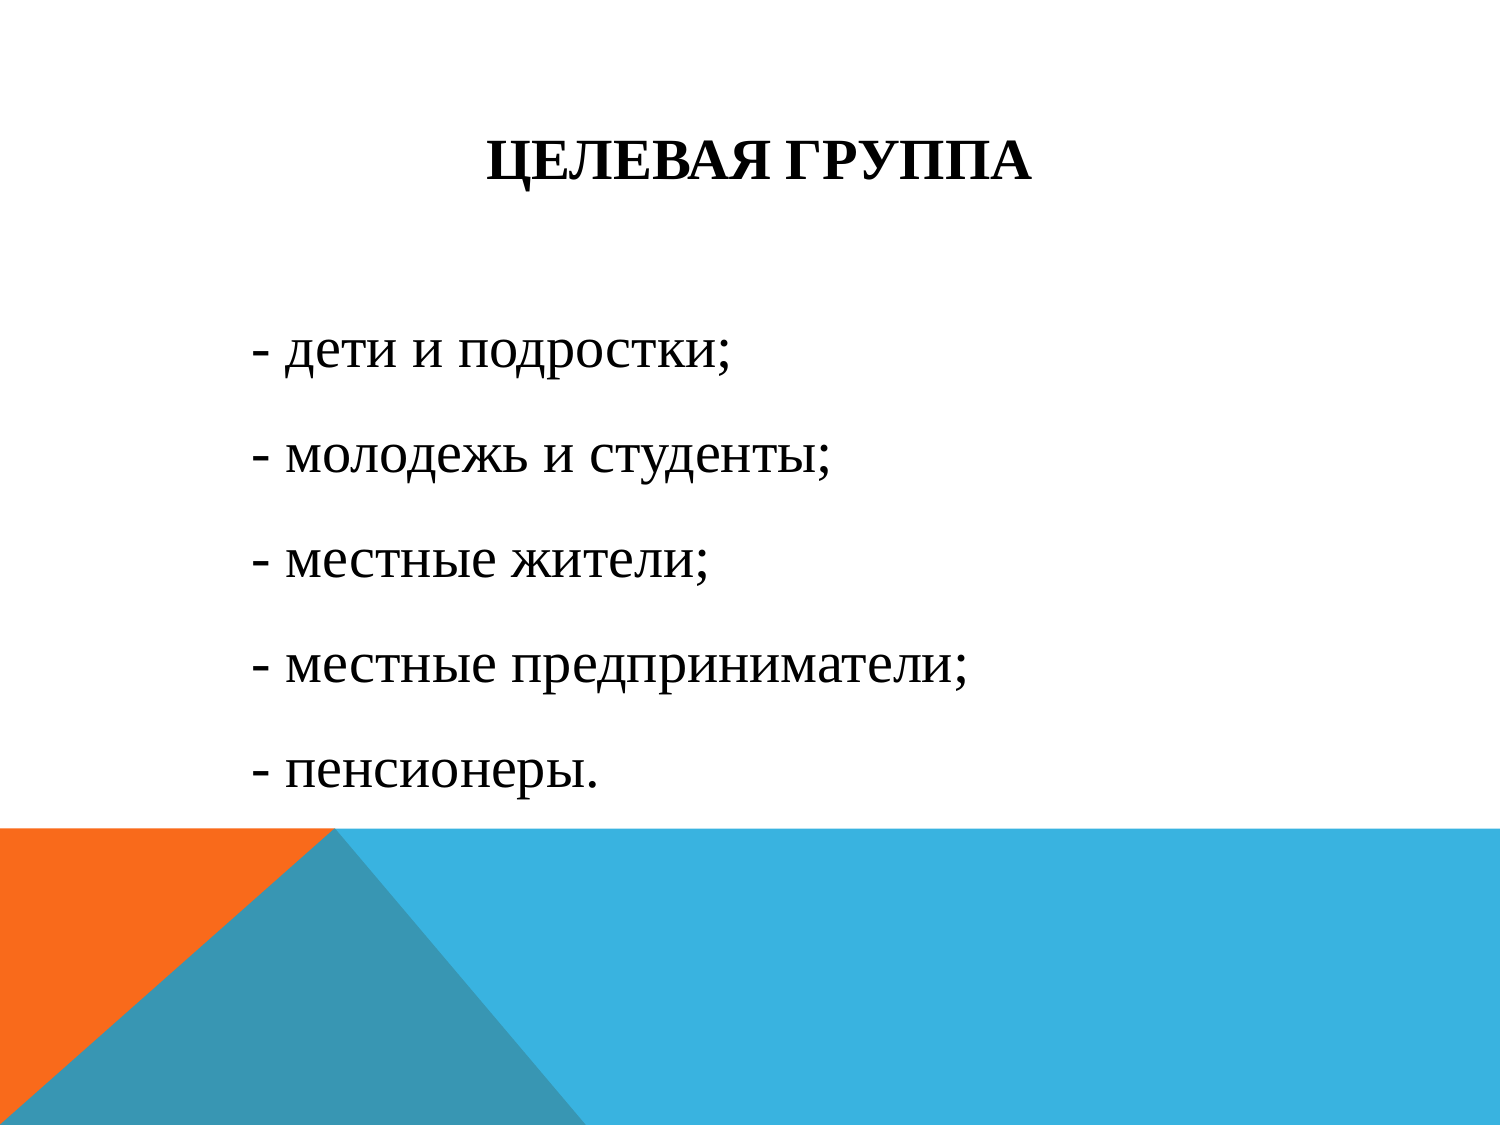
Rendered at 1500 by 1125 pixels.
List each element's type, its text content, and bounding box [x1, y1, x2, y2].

text_box - дети и подростки; - молодежь и студенты; - местные жители; - местные предприниматели; - пенсионеры. [236, 267, 987, 807]
text_box ЦЕЛЕВАЯ ГРУППА [471, 113, 1048, 199]
